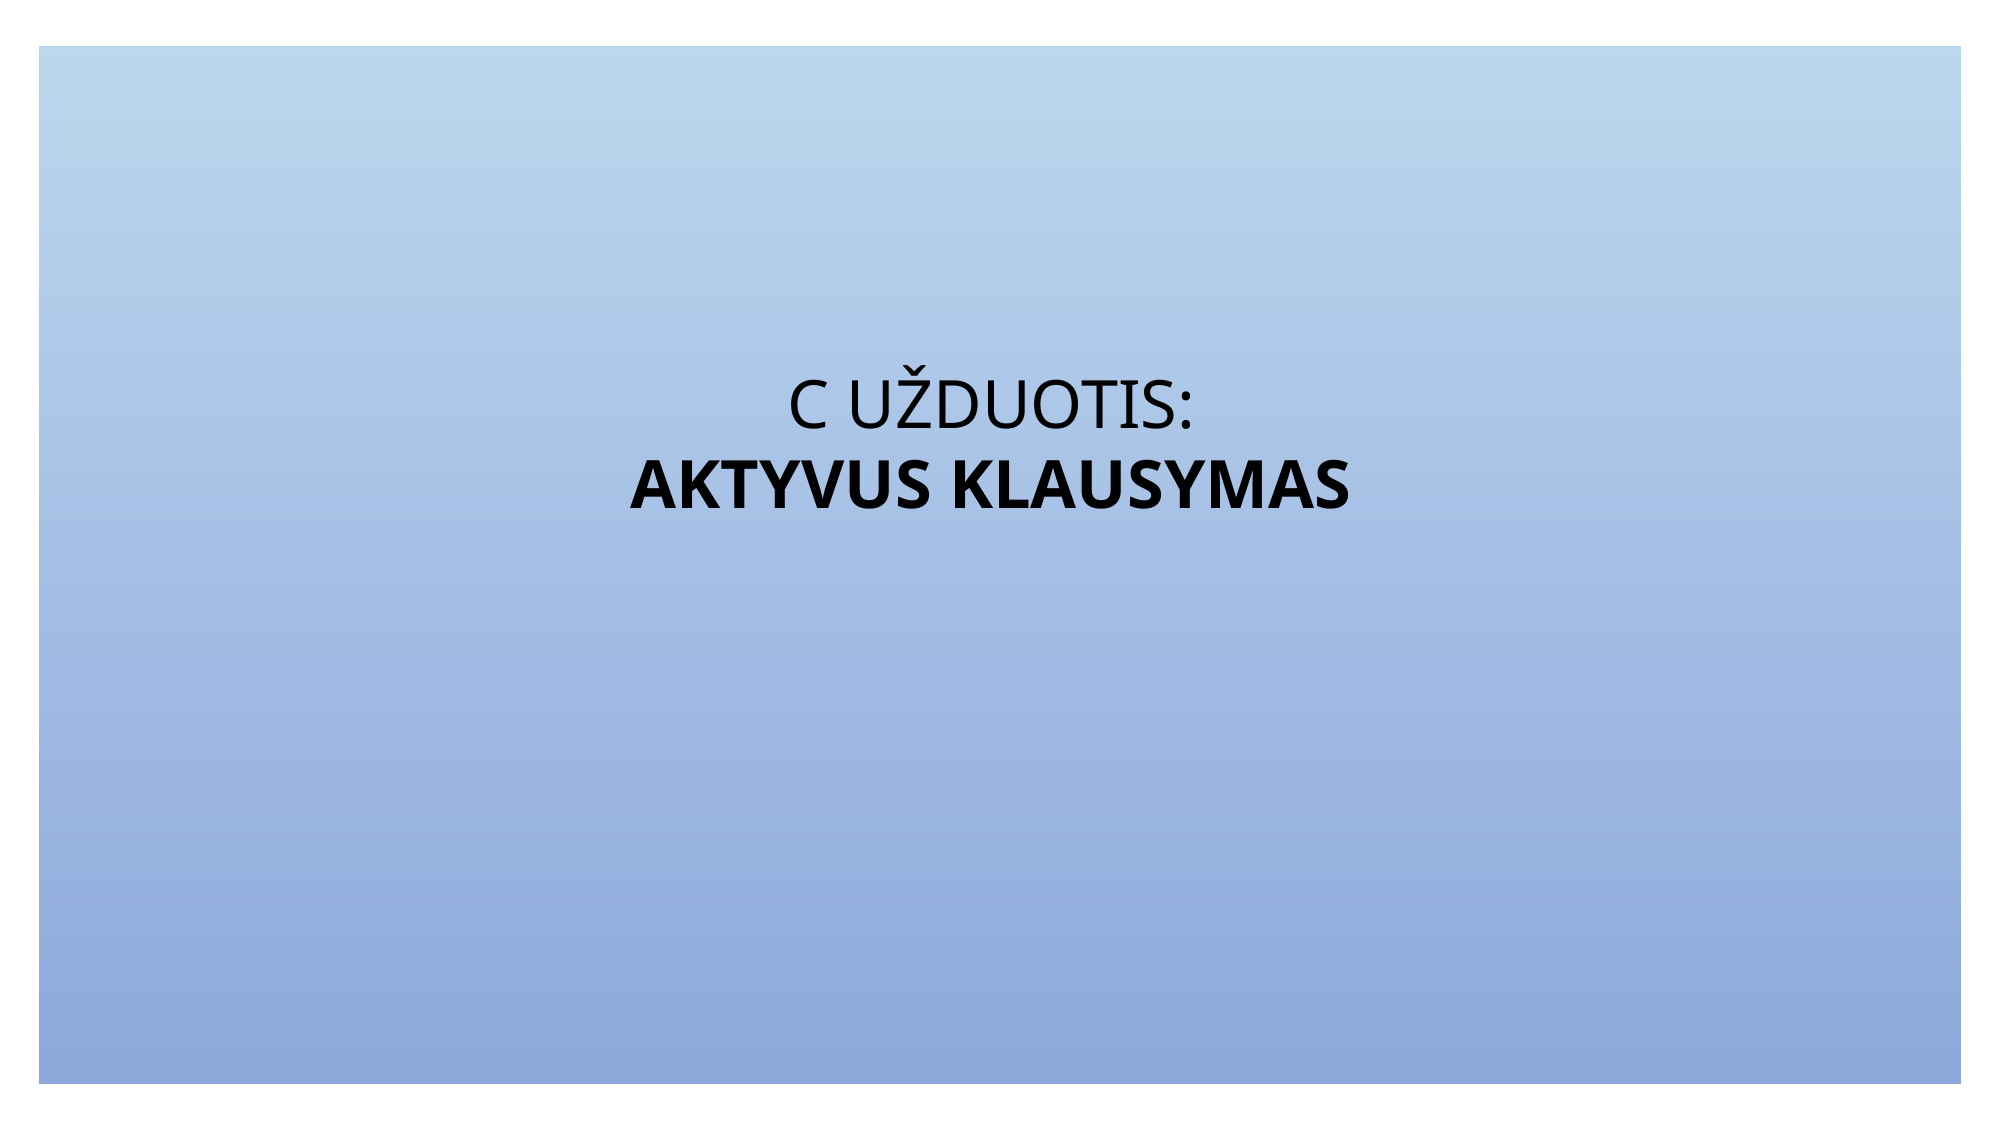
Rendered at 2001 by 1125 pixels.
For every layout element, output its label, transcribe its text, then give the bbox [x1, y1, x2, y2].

text_box [18, 10, 1982, 1115]
text_box C užduotis: AKTYVUS KLAUSYMAS [204, 354, 1796, 530]
